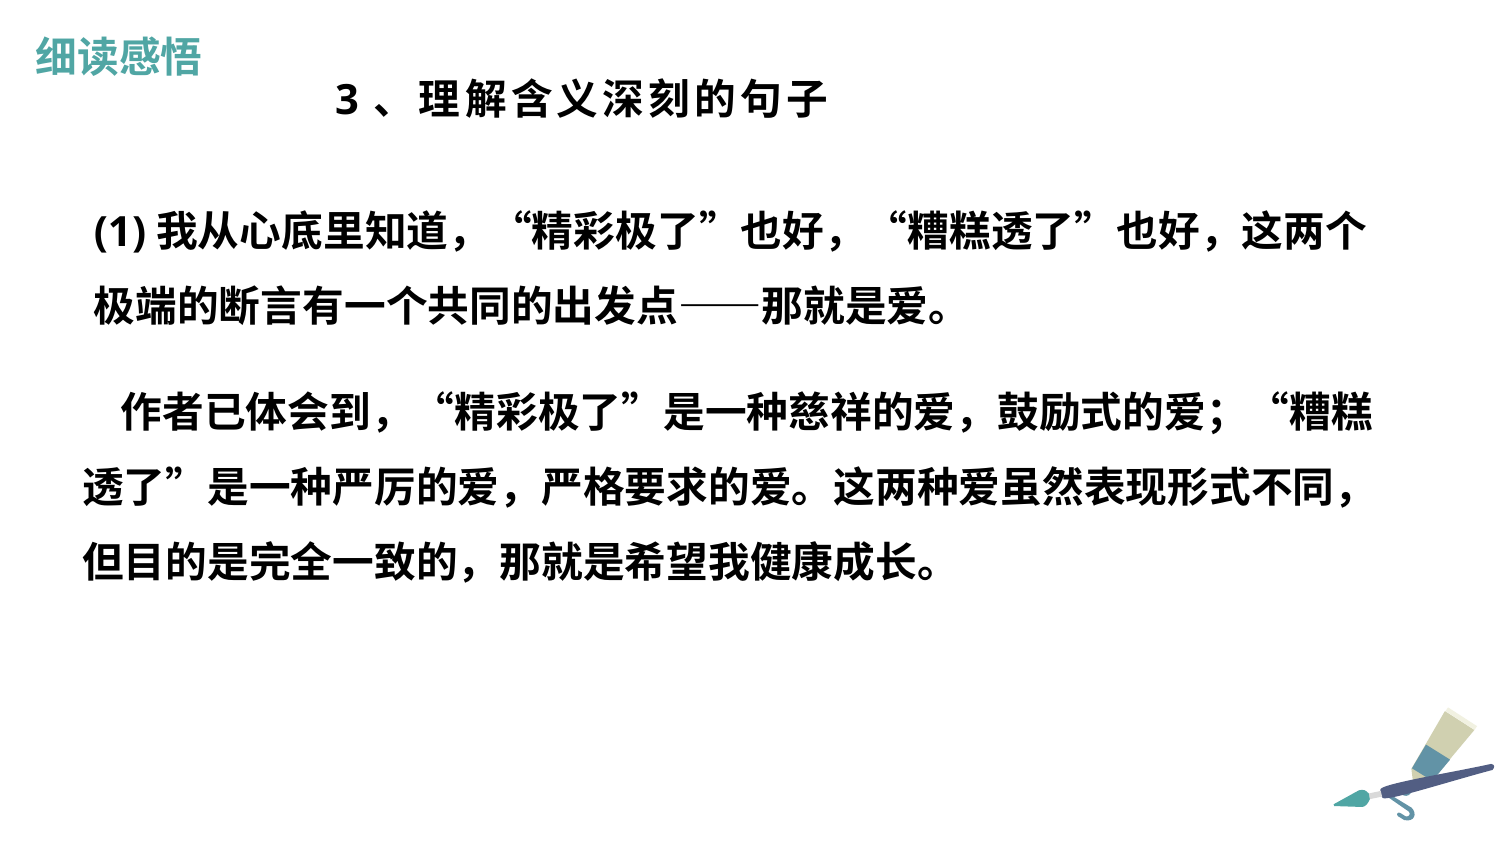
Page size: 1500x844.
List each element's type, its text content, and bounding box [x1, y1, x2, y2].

text_box 作者已体会到，“精彩极了”是一种慈祥的爱，鼓励式的爱；“糟糕透了”是一种严厉的爱，严格要求的爱。这两种爱虽然表现形式不同，但目的是完全一致的，那就是希望我健康成长。 [70, 355, 1400, 592]
text_box 细读感悟 [24, 25, 261, 87]
title 3、理解含义深刻的句子 [323, 72, 1388, 162]
text_box (1)我从心底里知道，“精彩极了”也好，“糟糕透了”也好，这两个极端的断言有一个共同的出发点——那就是爱。 [82, 173, 1388, 335]
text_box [1358, 708, 1481, 844]
